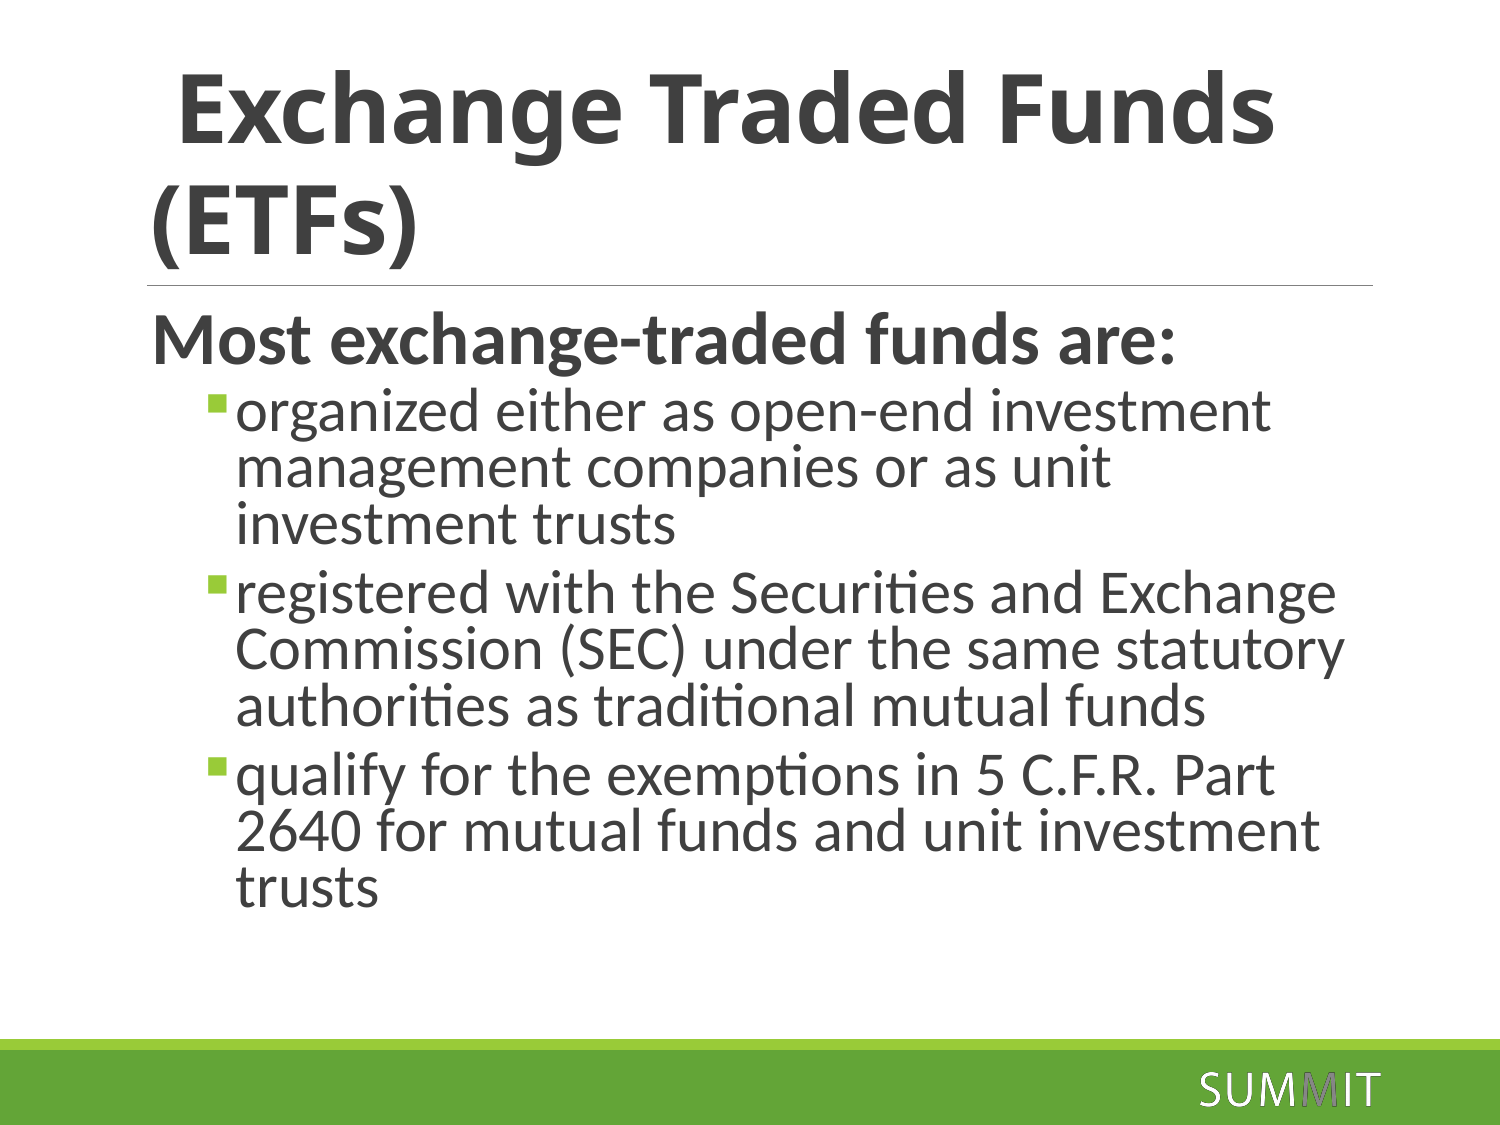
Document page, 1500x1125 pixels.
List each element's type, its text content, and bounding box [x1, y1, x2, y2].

list Most exchange-traded funds are: organized either as open-end investment management companies or as unit investment trusts registered with the Securities and Exchange Commission (SEC) under the same statutory authorities as traditional mutual funds qualify for the exemptions in 5 C.F.R. Part 2640 for mutual funds and unit investment trusts [135, 302, 1373, 963]
title Exchange Traded Funds (ETFs) [135, 47, 1373, 285]
picture [1196, 1024, 1386, 1125]
